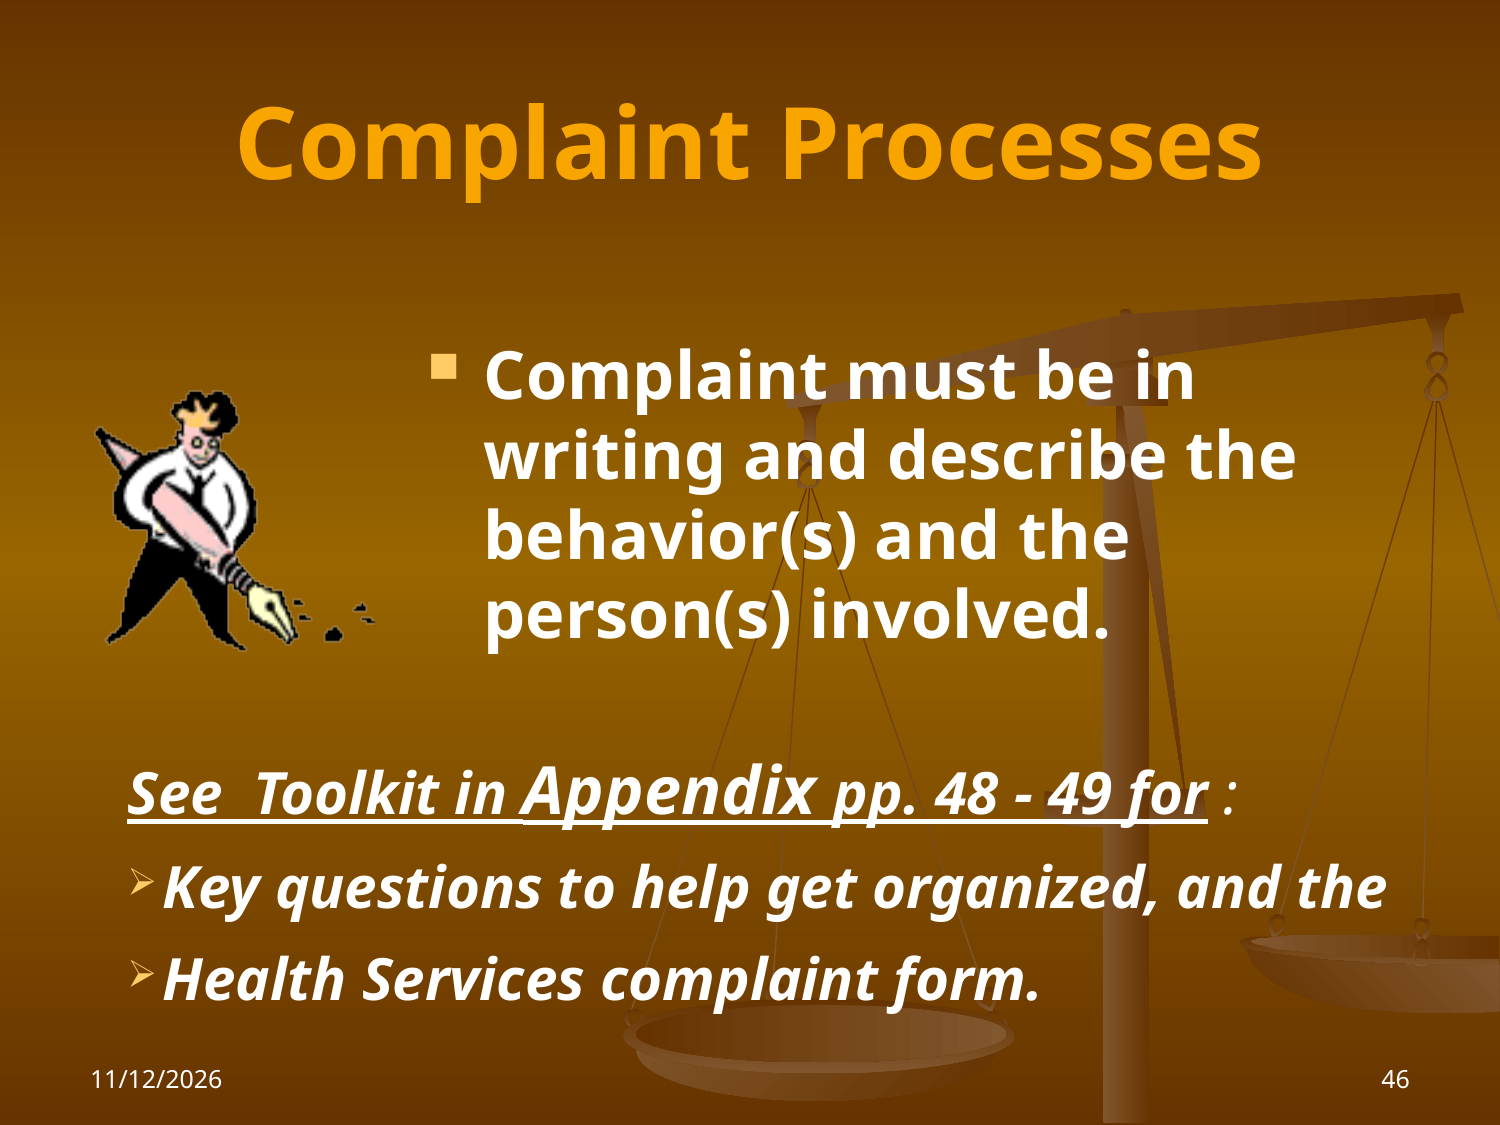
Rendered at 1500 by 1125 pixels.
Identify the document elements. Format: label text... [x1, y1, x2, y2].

picture [62, 374, 376, 688]
text_box See Toolkit in Appendix pp. 48 - 49 for : Key questions to help get organized, and the Health Services complaint form. [112, 749, 1450, 1021]
list Complaint must be in writing and describe the behavior(s) and the person(s) involved. [412, 324, 1426, 663]
slide_number 46 [1074, 1029, 1426, 1106]
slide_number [74, 1029, 426, 1106]
title Complaint Processes [74, 45, 1426, 234]
